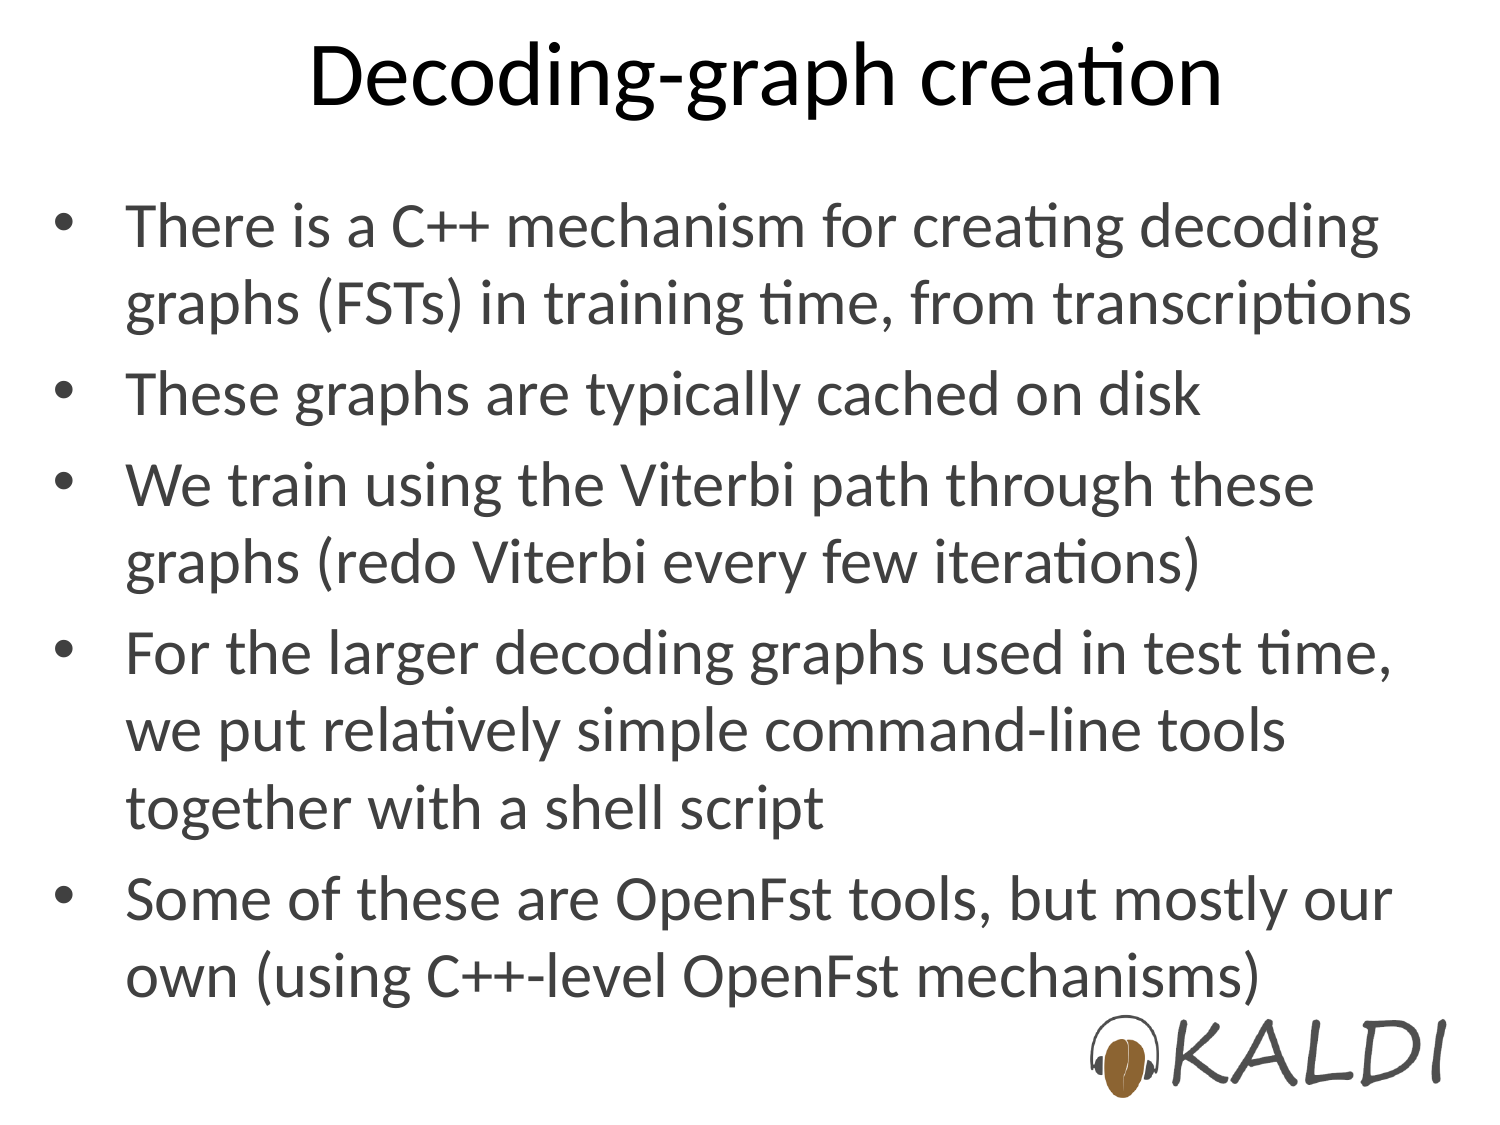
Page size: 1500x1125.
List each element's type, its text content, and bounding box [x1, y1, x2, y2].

picture [1087, 1012, 1464, 1104]
title Decoding-graph creation [125, 0, 1410, 139]
subtitle There is a C++ mechanism for creating decoding graphs (FSTs) in training time, from transcriptions These graphs are typically cached on disk We train using the Viterbi path through these graphs (redo Viterbi every few iterations) For the larger decoding graphs used in test time, we put relatively simple command-line tools together with a shell script Some of these are OpenFst tools, but mostly our own (using C++-level OpenFst mechanisms) [37, 174, 1463, 1075]
